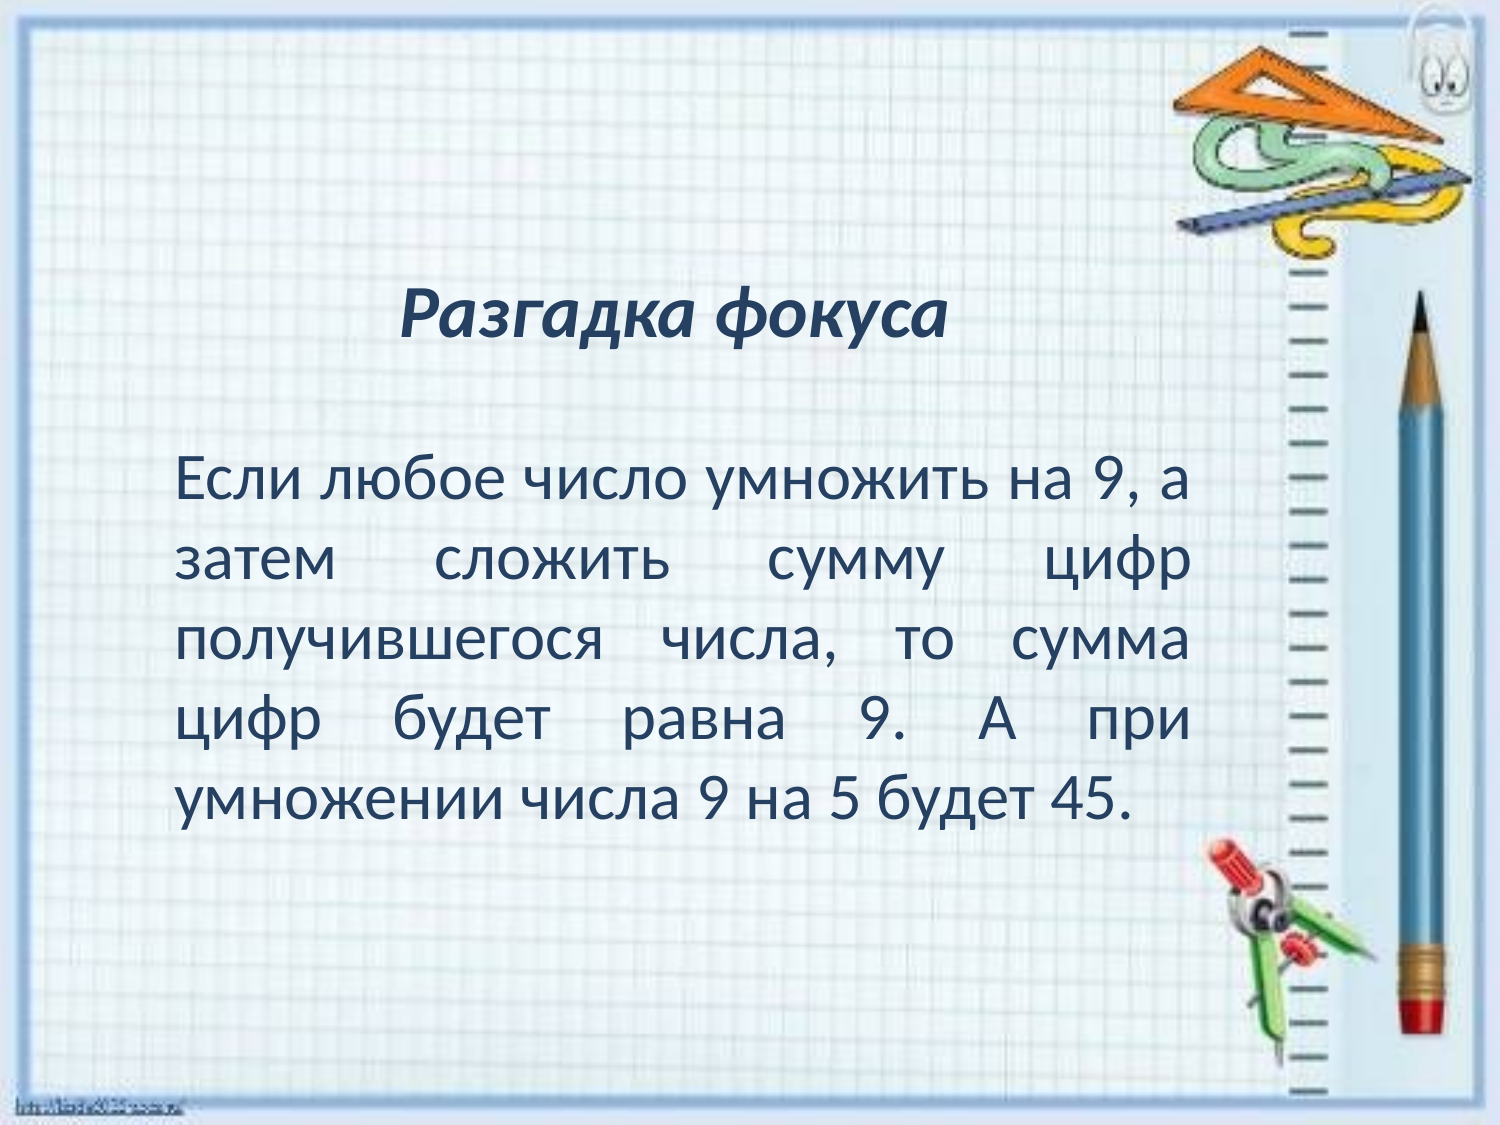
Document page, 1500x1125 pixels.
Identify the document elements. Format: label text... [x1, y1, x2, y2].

text_box Разгадка фокуса Если любое число умножить на 9, а затем сложить сумму цифр получившегося числа, то сумма цифр будет равна 9. А при умножении числа 9 на 5 будет 45. [159, 255, 1208, 840]
picture [0, 0, 1500, 1125]
